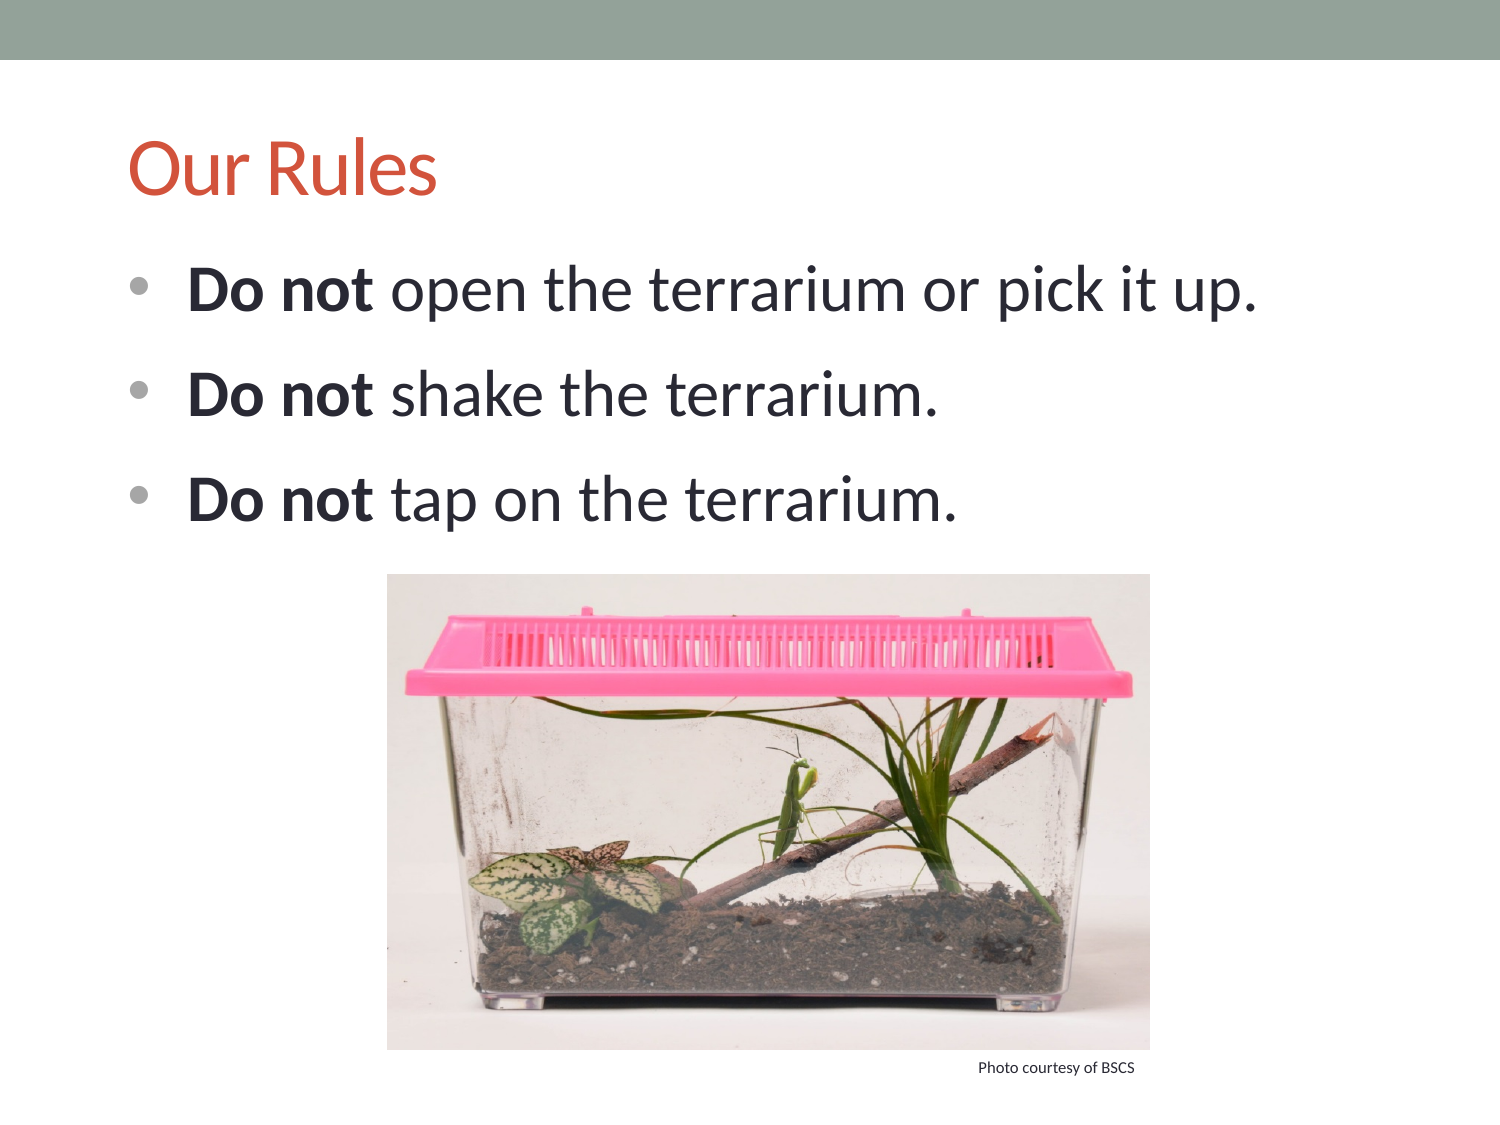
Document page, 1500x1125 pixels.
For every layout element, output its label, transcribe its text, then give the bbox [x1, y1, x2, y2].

text_box Do not open the terrarium or pick it up. Do not shake the terrarium. Do not tap on the terrarium. [112, 237, 1400, 543]
picture [387, 574, 1151, 1051]
title Our Rules [112, 87, 1425, 238]
text_box Photo courtesy of BSCS [963, 1058, 1151, 1085]
